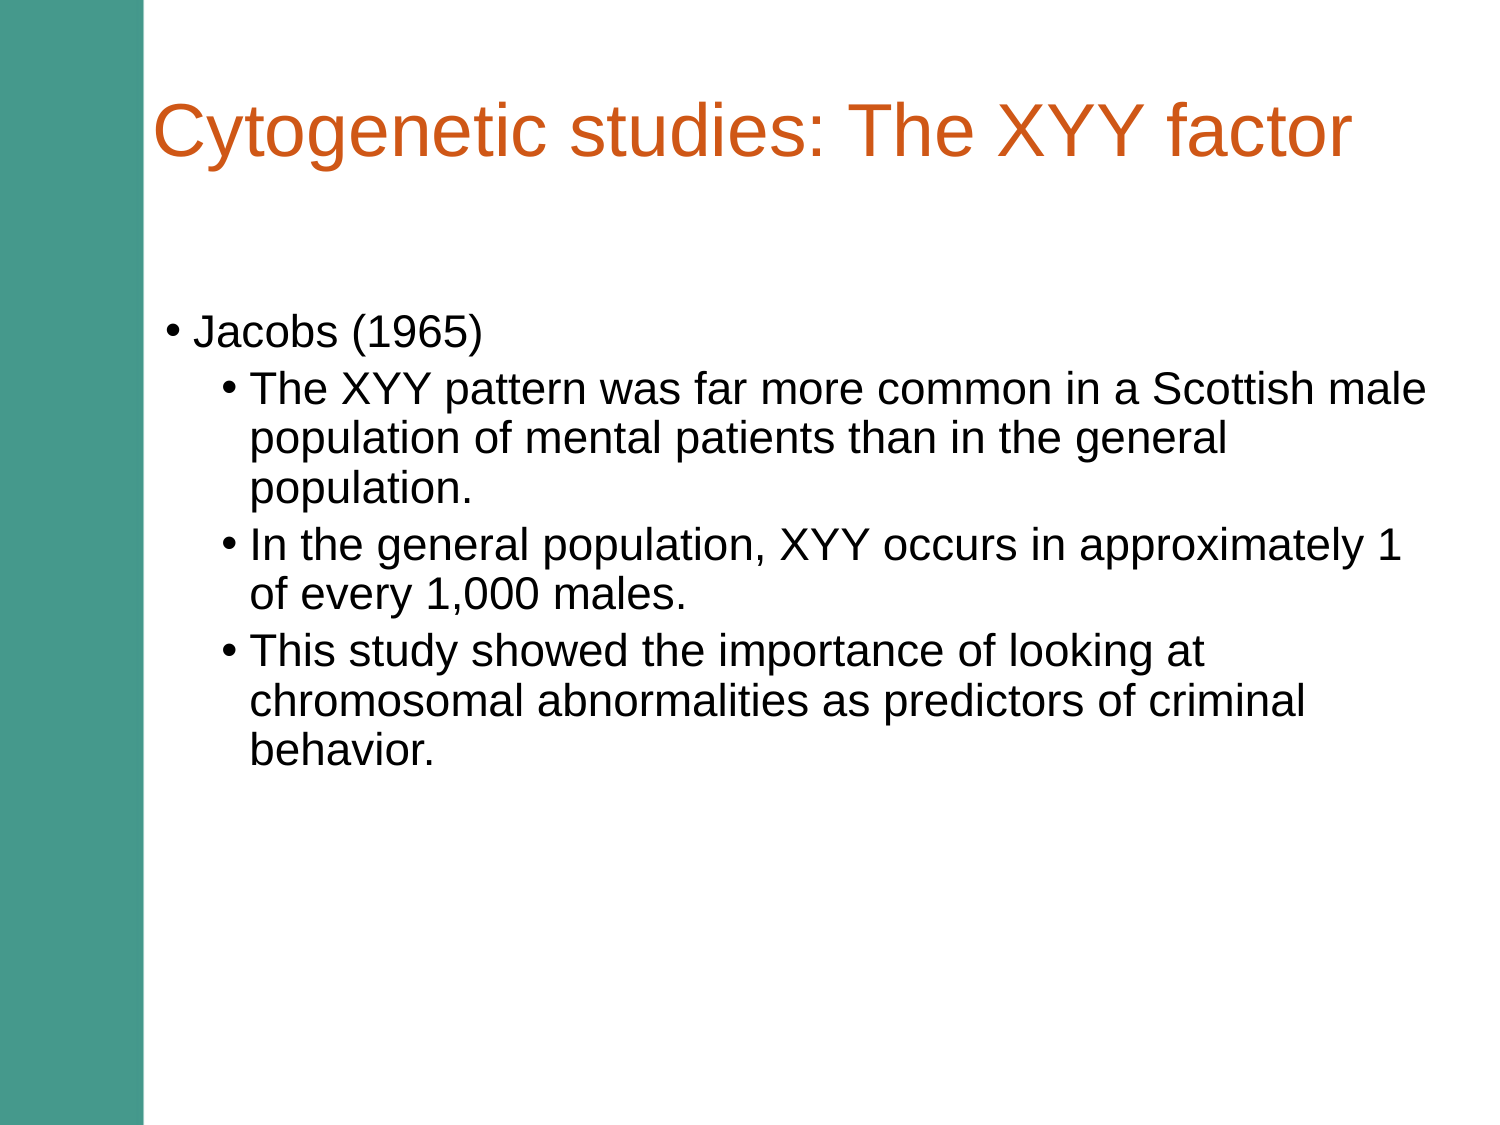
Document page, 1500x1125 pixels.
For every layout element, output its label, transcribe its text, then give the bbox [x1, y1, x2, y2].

list Jacobs (1965) The XYY pattern was far more common in a Scottish male population of mental patients than in the general population. In the general population, XYY occurs in approximately 1 of every 1,000 males. This study showed the importance of looking at chromosomal abnormalities as predictors of criminal behavior. [150, 299, 1444, 838]
title Cytogenetic studies: The XYY factor [137, 75, 1432, 191]
picture [0, 0, 1500, 1125]
